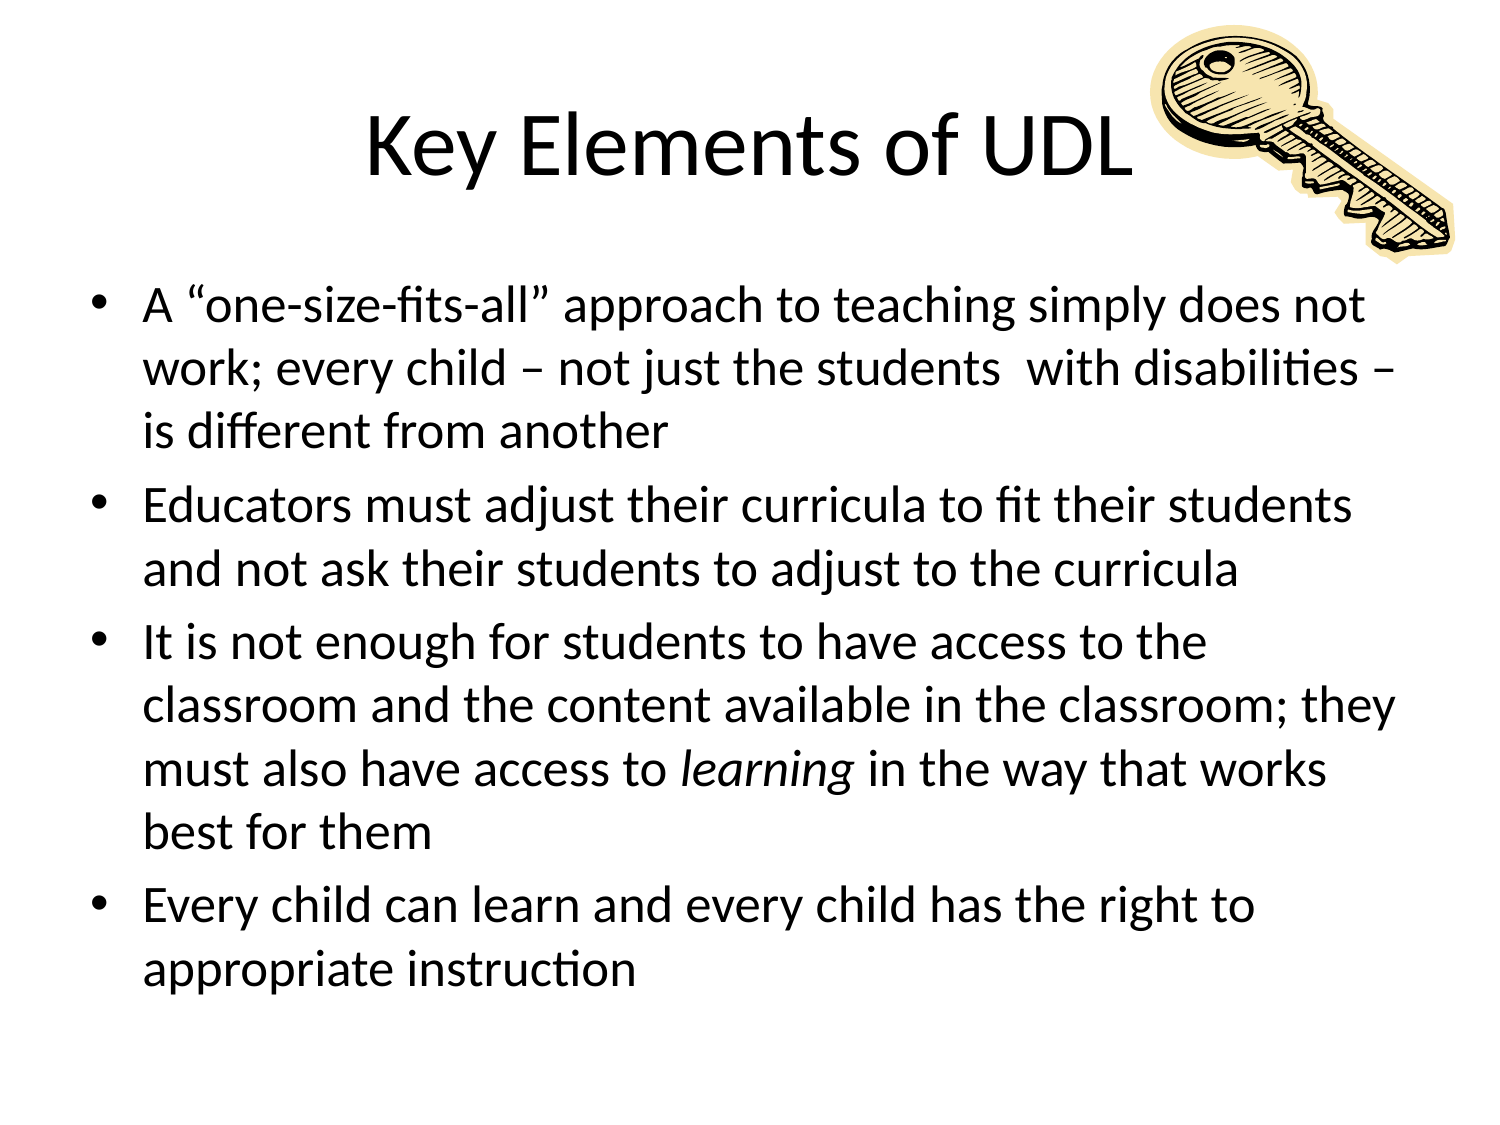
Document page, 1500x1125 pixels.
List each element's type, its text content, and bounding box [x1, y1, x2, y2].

picture [1149, 24, 1456, 265]
list A “one-size-fits-all” approach to teaching simply does not work; every child – not just the students with disabilities – is different from another Educators must adjust their curricula to fit their students and not ask their students to adjust to the curricula It is not enough for students to have access to the classroom and the content available in the classroom; they must also have access to learning in the way that works best for them Every child can learn and every child has the right to appropriate instruction [75, 262, 1425, 1005]
title Key Elements of UDL [75, 45, 1144, 233]
